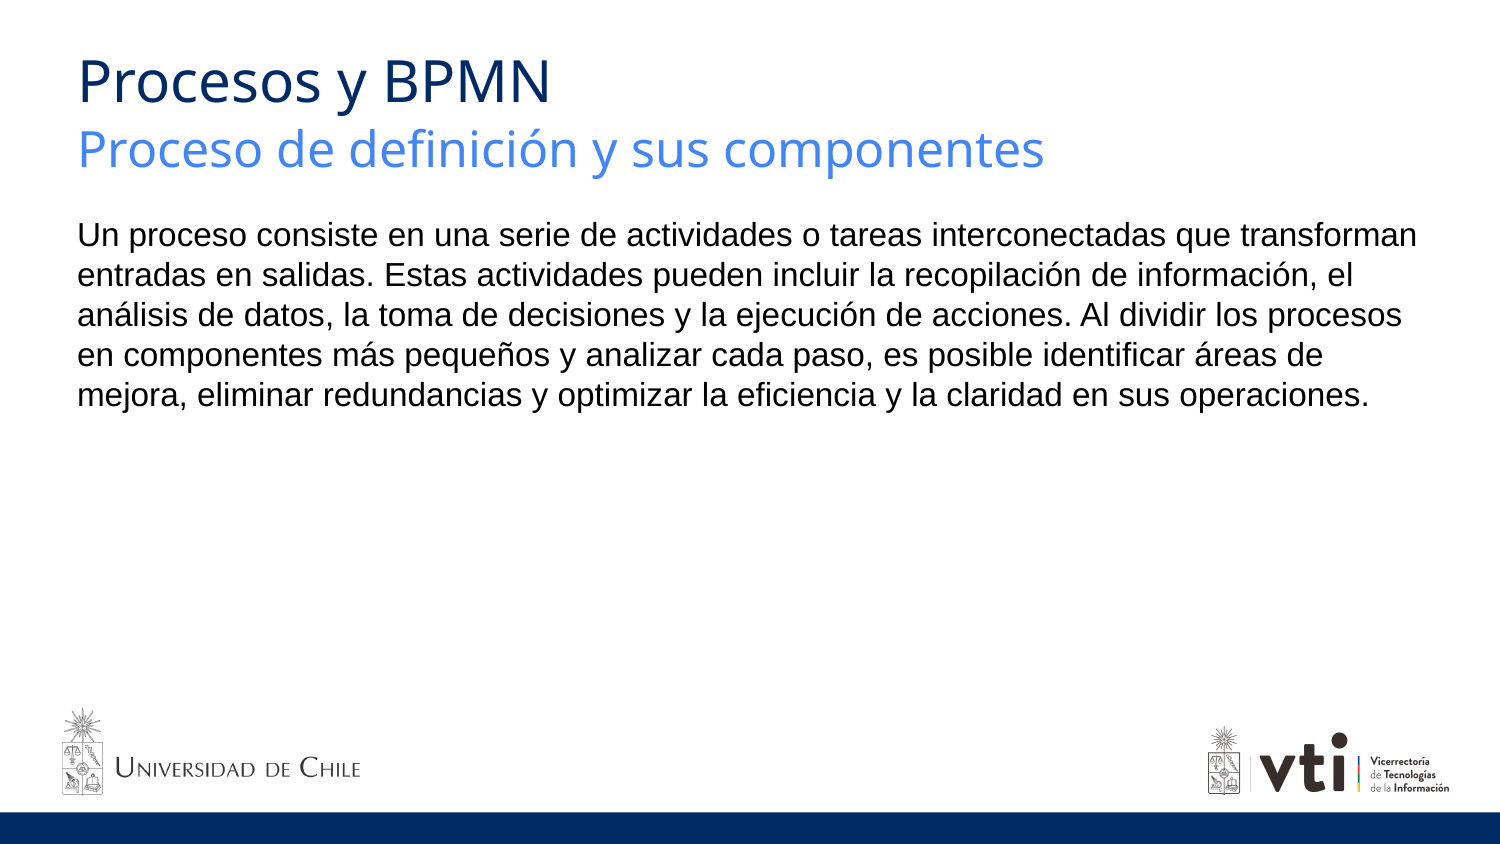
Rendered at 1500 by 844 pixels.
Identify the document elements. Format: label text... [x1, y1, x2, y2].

picture [1208, 726, 1449, 795]
title Procesos y BPMN [62, 39, 1330, 102]
picture [62, 708, 360, 796]
text_box Un proceso consiste en una serie de actividades o tareas interconectadas que transforman entradas en salidas. Estas actividades pueden incluir la recopilación de información, el análisis de datos, la toma de decisiones y la ejecución de acciones. Al dividir los procesos en componentes más pequeños y analizar cada paso, es posible identificar áreas de mejora, eliminar redundancias y optimizar la eficiencia y la claridad en sus operaciones. [62, 198, 1446, 429]
list Proceso de definición y sus componentes [62, 102, 1330, 182]
